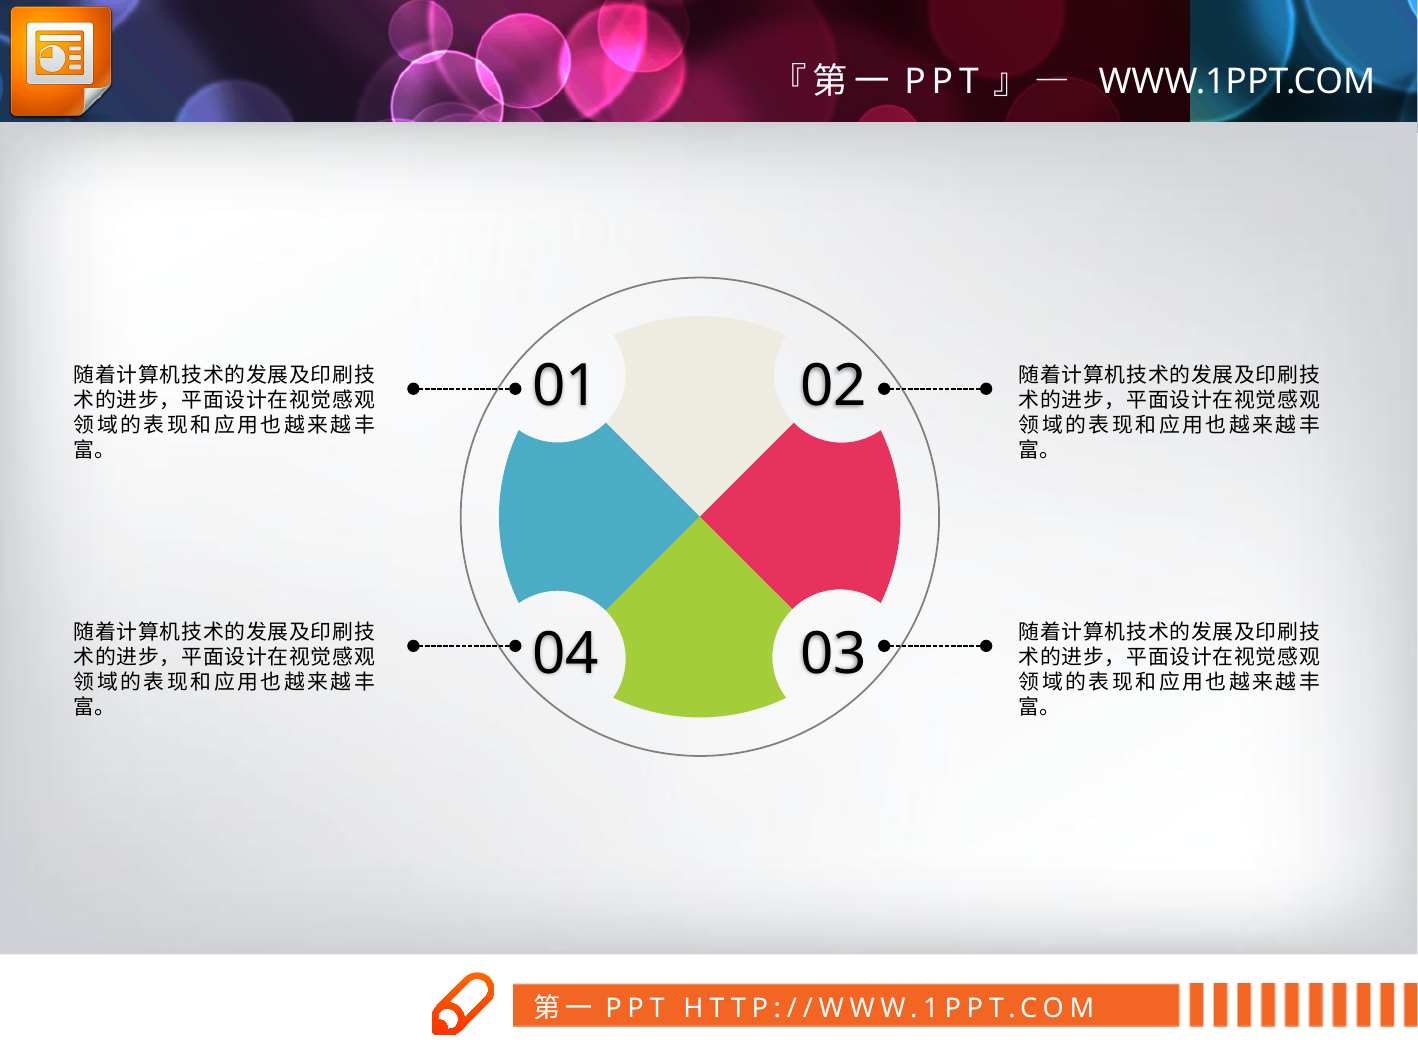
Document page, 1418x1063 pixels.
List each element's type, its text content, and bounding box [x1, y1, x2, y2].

picture [0, 0, 1418, 956]
text_box 随着计算机技术的发展及印刷技术的进步，平面设计在视觉感观领域的表现和应用也越来越丰富。 [1003, 354, 1335, 469]
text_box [471, 288, 929, 746]
text_box 随着计算机技术的发展及印刷技术的进步，平面设计在视觉感观领域的表现和应用也越来越丰富。 [58, 354, 390, 469]
text_box 随着计算机技术的发展及印刷技术的进步，平面设计在视觉感观领域的表现和应用也越来越丰富。 [1003, 611, 1335, 727]
picture [513, 983, 1418, 1027]
text_box [933, 463, 940, 571]
text_box [636, 277, 763, 286]
text_box 随着计算机技术的发展及印刷技术的进步，平面设计在视觉感观领域的表现和应用也越来越丰富。 [58, 611, 390, 727]
text_box [460, 466, 466, 567]
